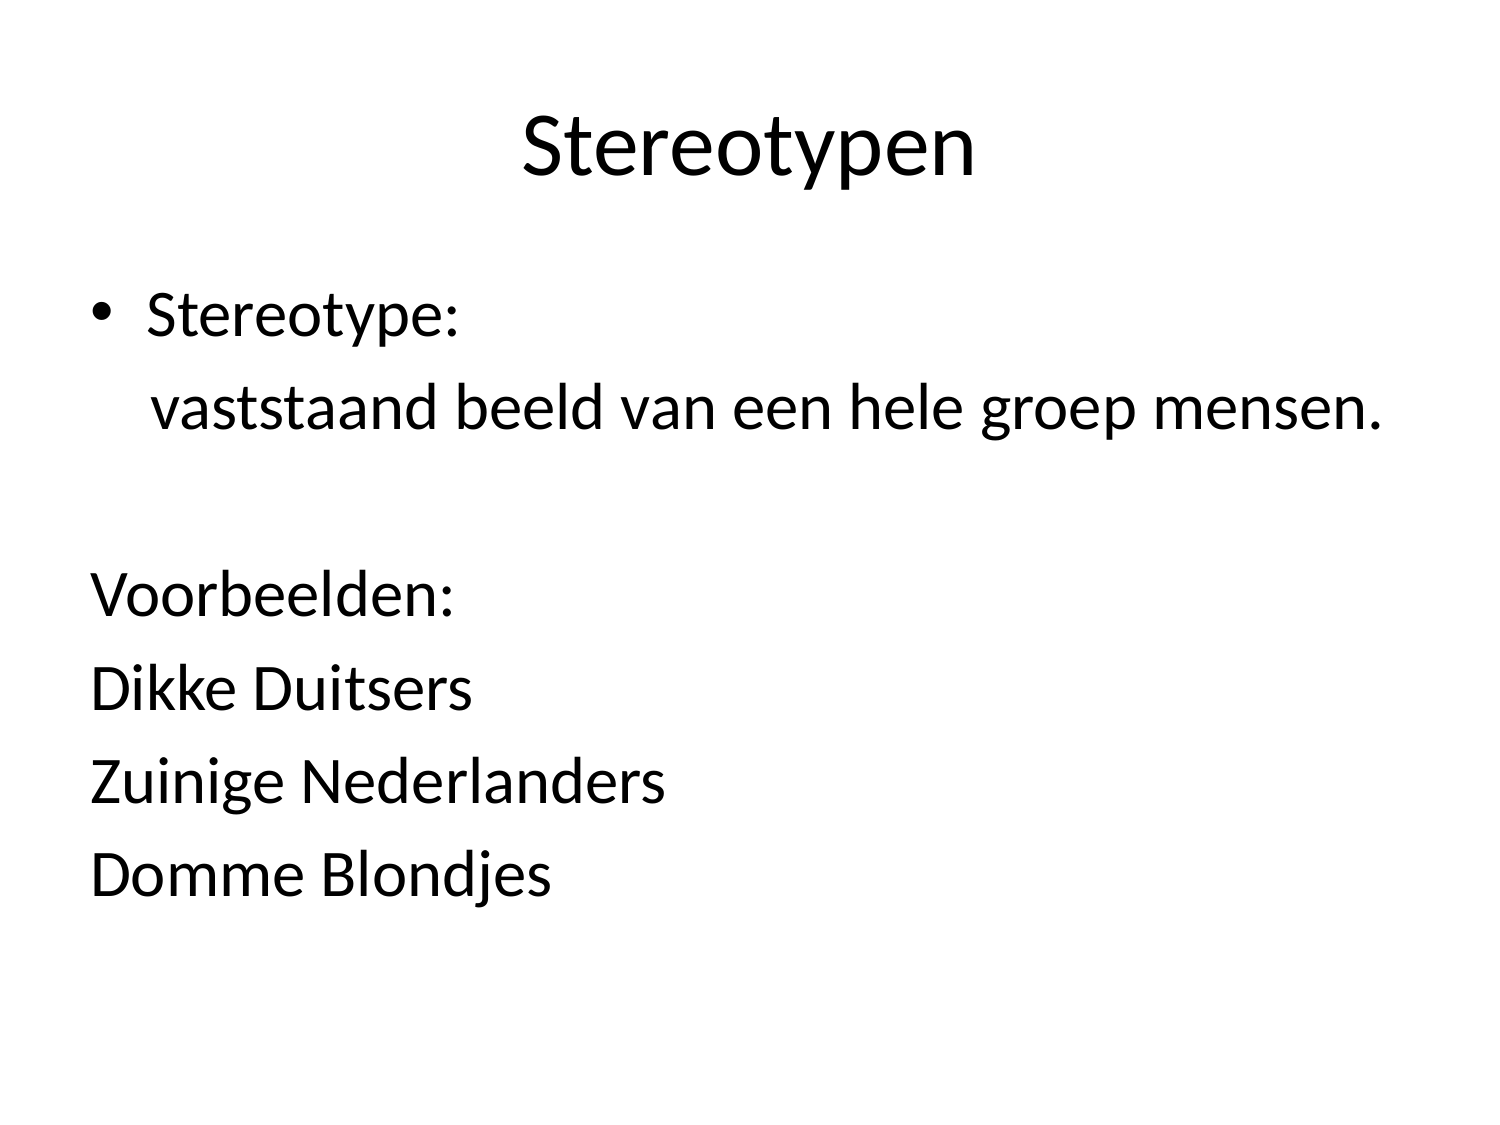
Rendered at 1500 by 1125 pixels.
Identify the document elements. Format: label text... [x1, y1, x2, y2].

list Stereotype: vaststaand beeld van een hele groep mensen. Voorbeelden: Dikke Duitsers Zuinige Nederlanders Domme Blondjes [75, 262, 1425, 1005]
title Stereotypen [75, 45, 1425, 233]
